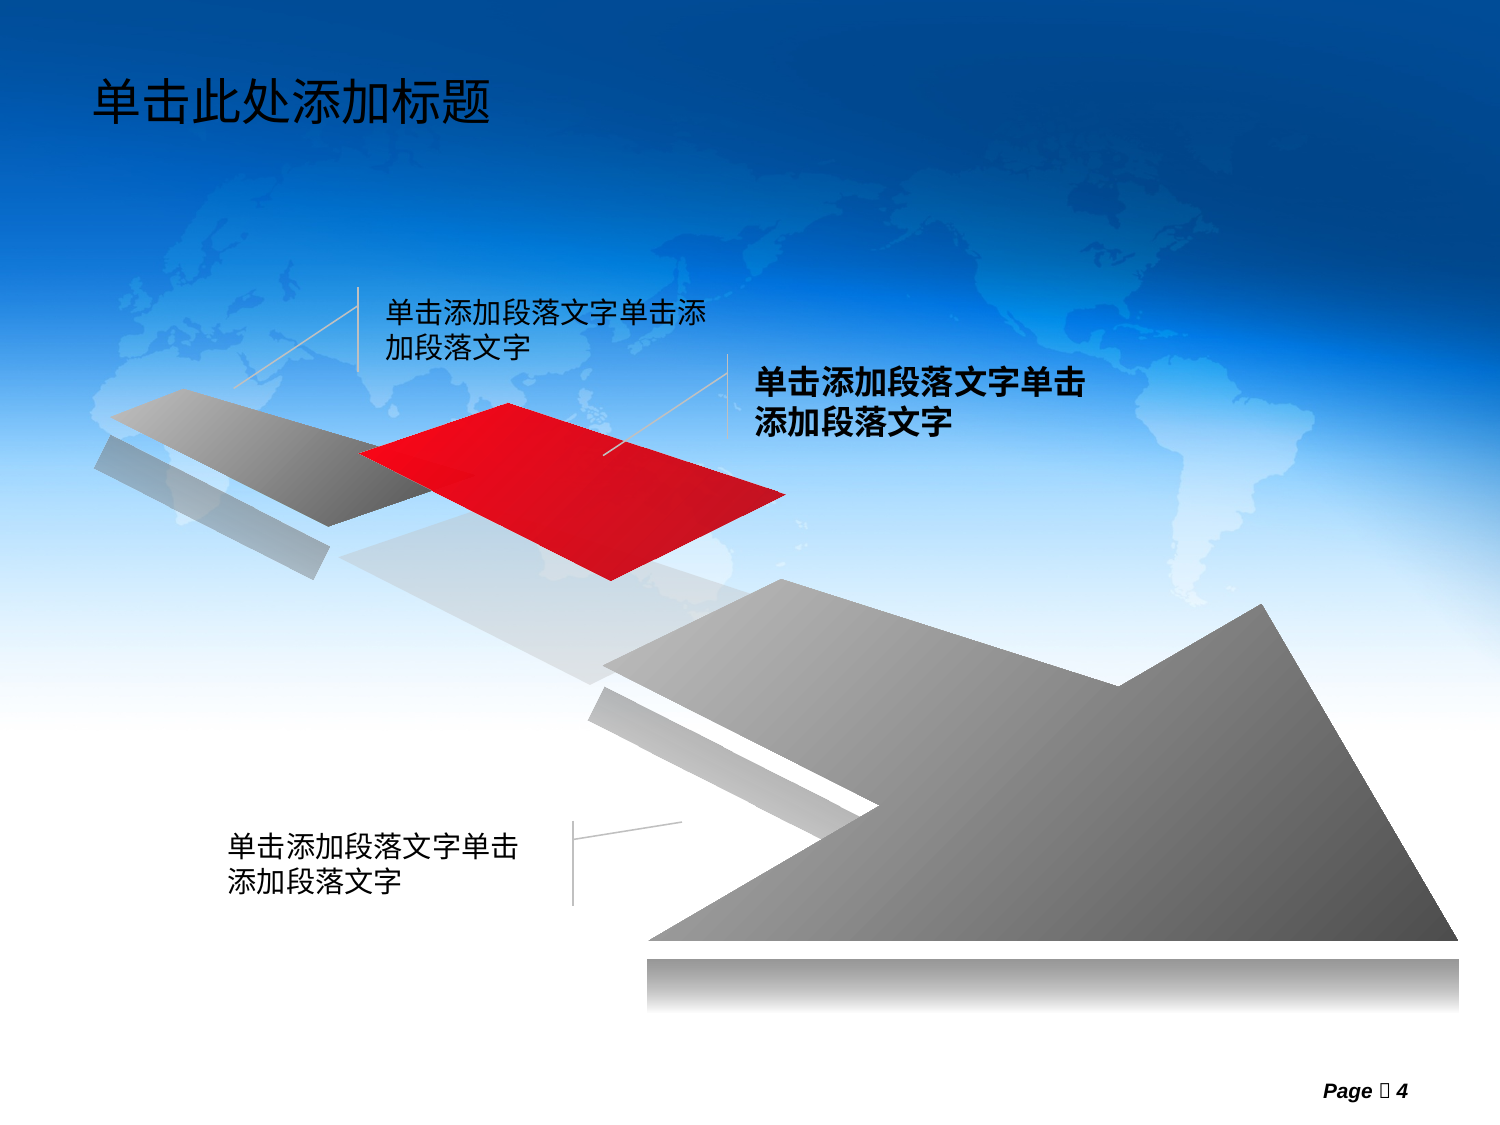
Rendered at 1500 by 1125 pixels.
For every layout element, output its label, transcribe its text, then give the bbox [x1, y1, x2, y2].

text_box [587, 686, 860, 839]
text_box 单击添加段落文字单击添加段落文字 [740, 354, 1114, 439]
picture [0, 0, 1500, 1125]
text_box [88, 388, 476, 527]
text_box 单击添加段落文字单击添加段落文字 [213, 821, 561, 906]
text_box 单击添加段落文字单击添加段落文字 [371, 287, 744, 372]
text_box [647, 959, 1459, 1013]
text_box [602, 579, 1458, 941]
slide_number Page  4 [1186, 1070, 1424, 1103]
text_box [480, 402, 786, 581]
text_box [338, 516, 750, 685]
title 单击此处添加标题 [76, 51, 1034, 150]
